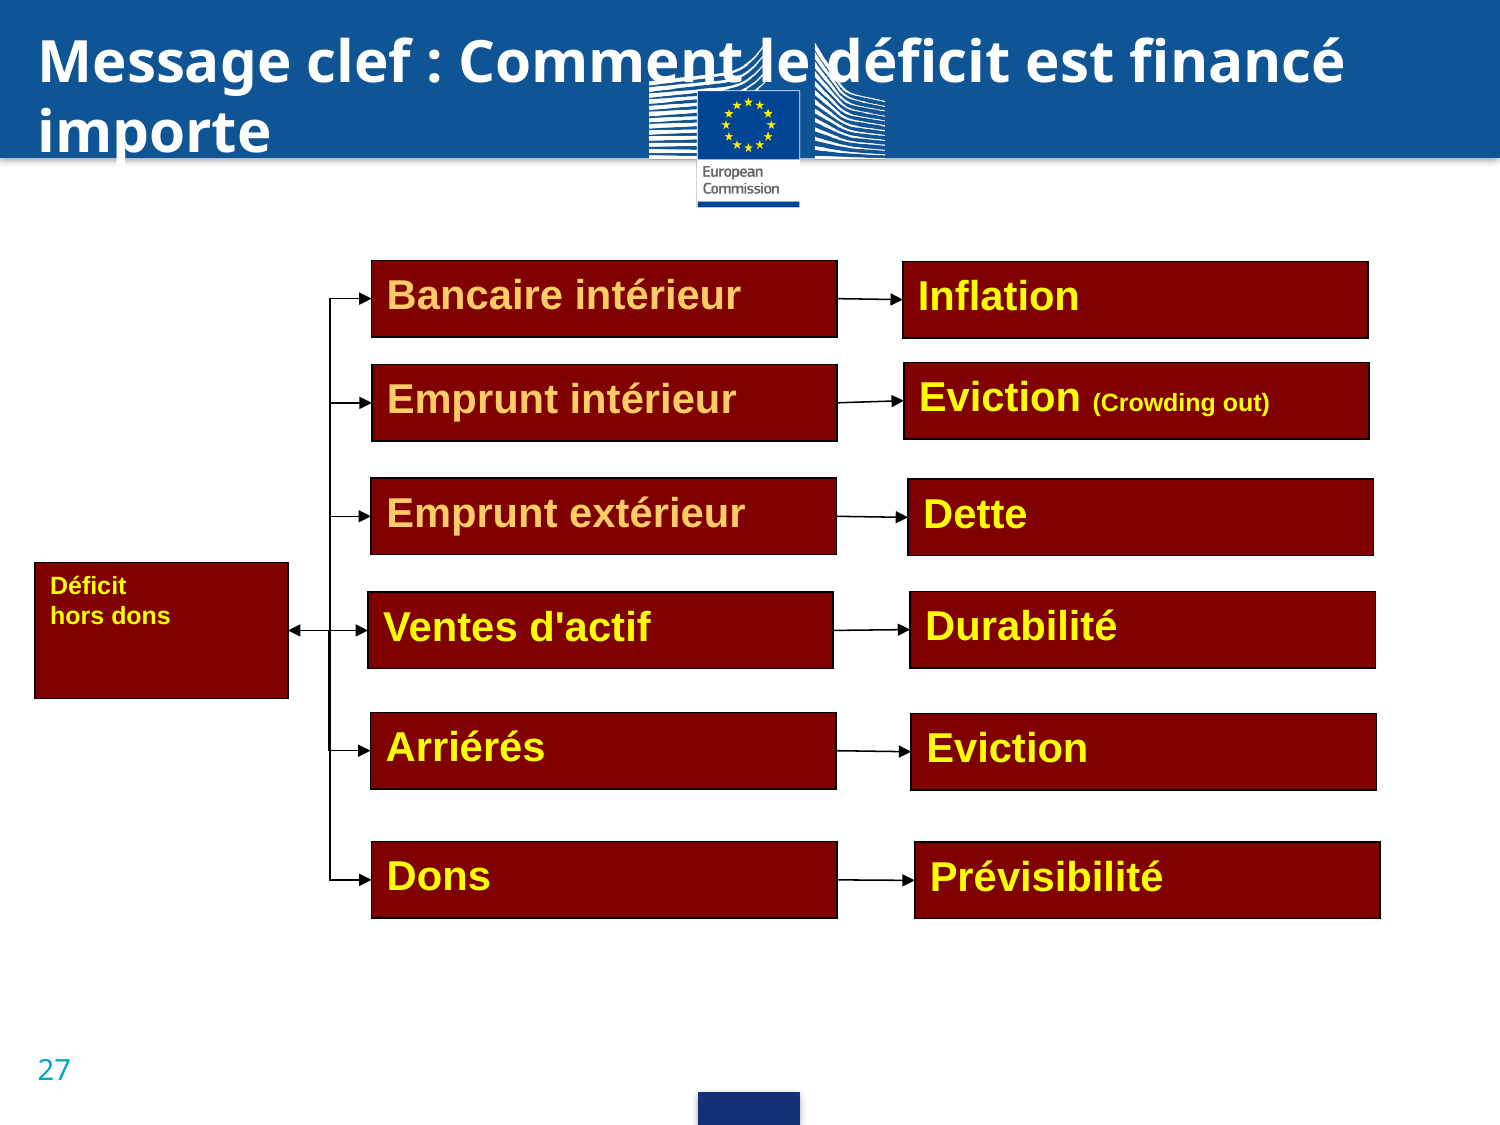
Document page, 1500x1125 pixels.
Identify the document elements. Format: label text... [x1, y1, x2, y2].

picture [649, 202, 885, 208]
slide_number 27 [22, 1020, 498, 1099]
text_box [287, 402, 373, 515]
text_box Déficit hors dons [35, 562, 281, 699]
text_box Prévisibilité [914, 842, 1381, 919]
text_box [836, 400, 905, 404]
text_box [287, 630, 371, 751]
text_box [287, 516, 372, 628]
text_box Emprunt intérieur [377, 364, 838, 442]
text_box Eviction [911, 713, 1377, 790]
text_box Inflation [902, 261, 1369, 338]
text_box Emprunt extérieur [378, 478, 837, 555]
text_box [287, 298, 372, 402]
text_box Eviction (Crowding out) [903, 362, 1370, 439]
text_box Dons [371, 841, 837, 919]
text_box Bancaire intérieur [371, 260, 837, 337]
text_box Dette [908, 479, 1374, 556]
text_box Arriérés [377, 712, 836, 789]
text_box Message clef : Comment le déficit est financé importe [22, 16, 1443, 202]
text_box Ventes d'actif [378, 592, 834, 669]
text_box Durabilité [910, 591, 1376, 668]
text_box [287, 756, 372, 881]
